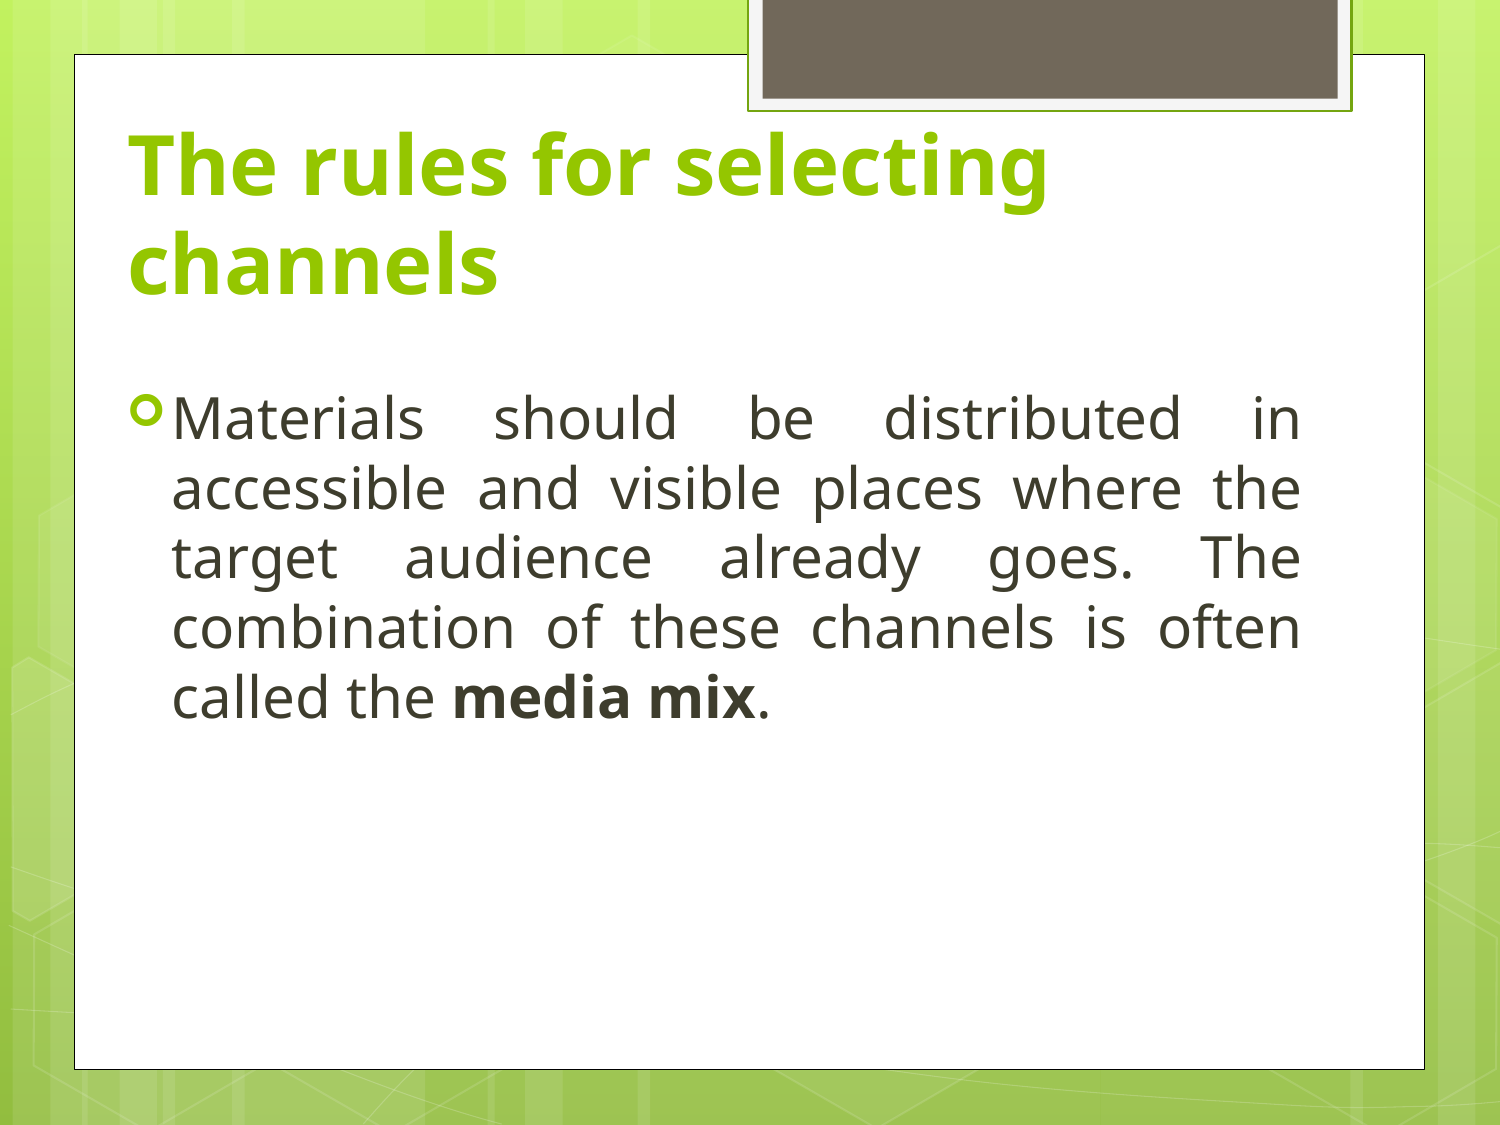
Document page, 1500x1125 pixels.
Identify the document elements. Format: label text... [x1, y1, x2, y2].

title The rules for selecting channels [112, 231, 1353, 420]
list Materials should be distributed in accessible and visible places where the target audience already goes. The combination of these channels is often called the media mix. [100, 373, 1317, 1125]
